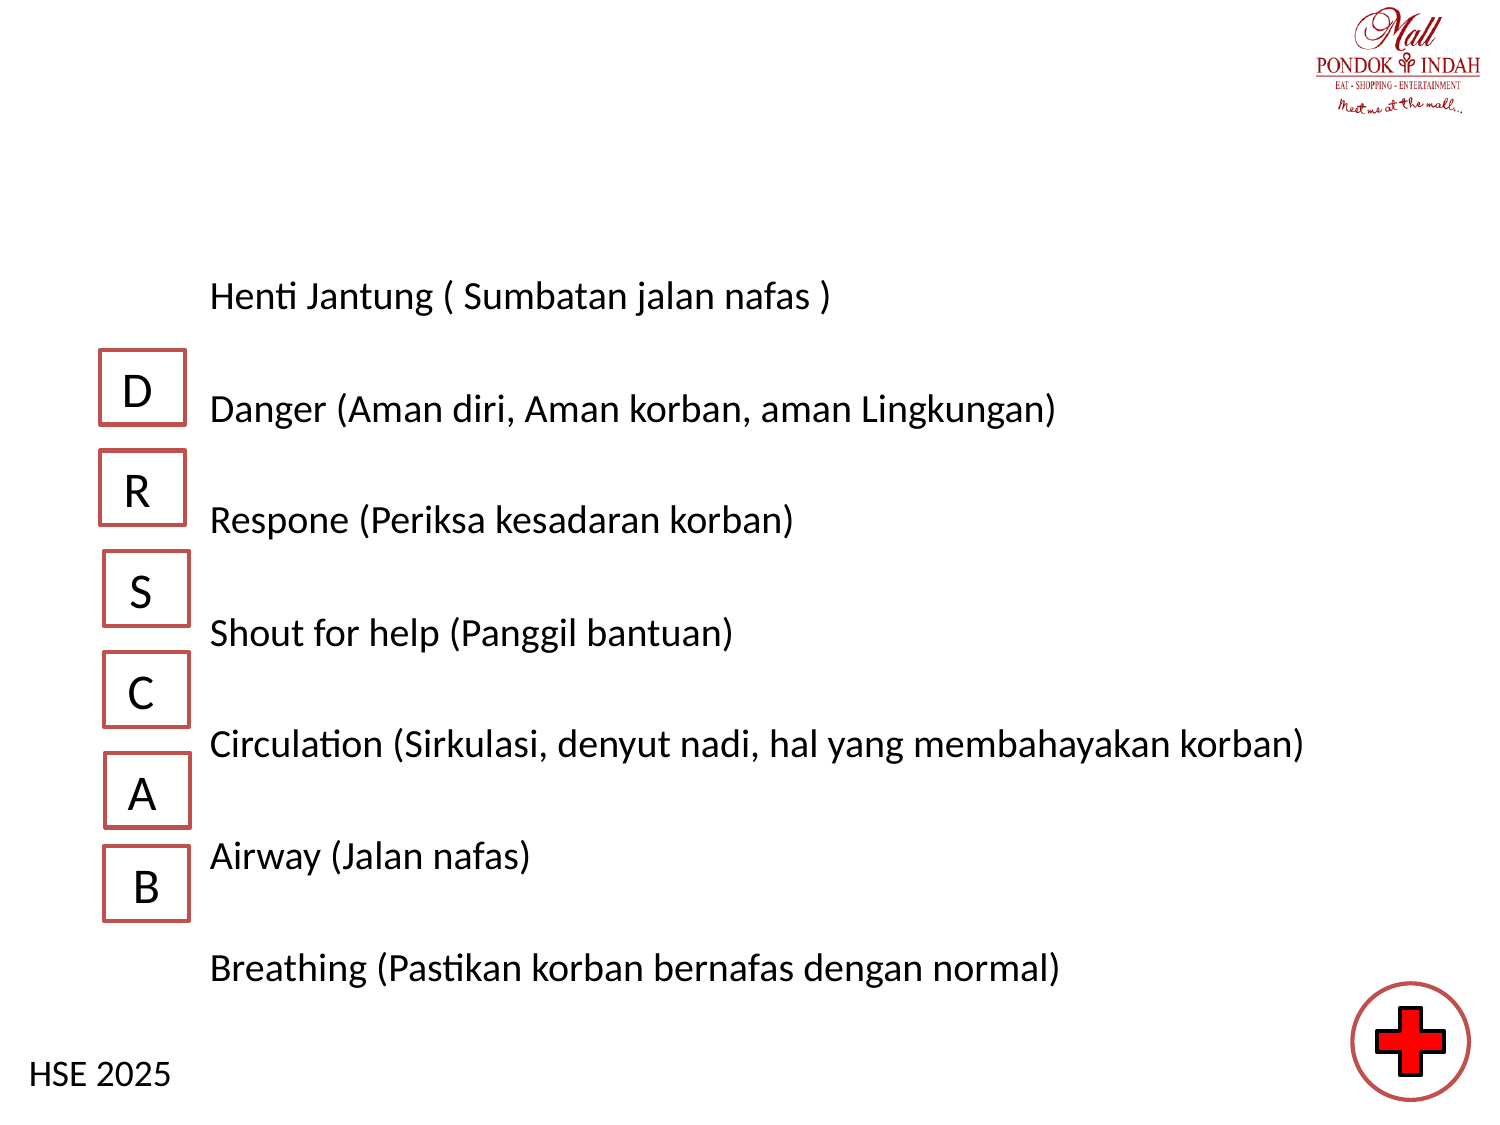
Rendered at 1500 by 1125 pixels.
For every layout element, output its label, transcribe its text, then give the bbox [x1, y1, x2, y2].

text_box B [102, 844, 191, 923]
text_box D [98, 348, 187, 427]
text_box A [103, 751, 192, 830]
text_box HSE 2025 [13, 1041, 187, 1102]
text_box C [102, 650, 191, 729]
text_box S [102, 549, 191, 628]
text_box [1352, 983, 1470, 1101]
picture [1316, 6, 1481, 114]
text_box R [98, 448, 187, 527]
list Henti Jantung ( Sumbatan jalan nafas ) Danger (Aman diri, Aman korban, aman Lingkungan) Respone (Periksa kesadaran korban) Shout for help (Panggil bantuan) Circulation (Sirkulasi, denyut nadi, hal yang membahayakan korban) Airway (Jalan nafas) Breathing (Pastikan korban bernafas dengan normal) [194, 262, 1425, 1005]
